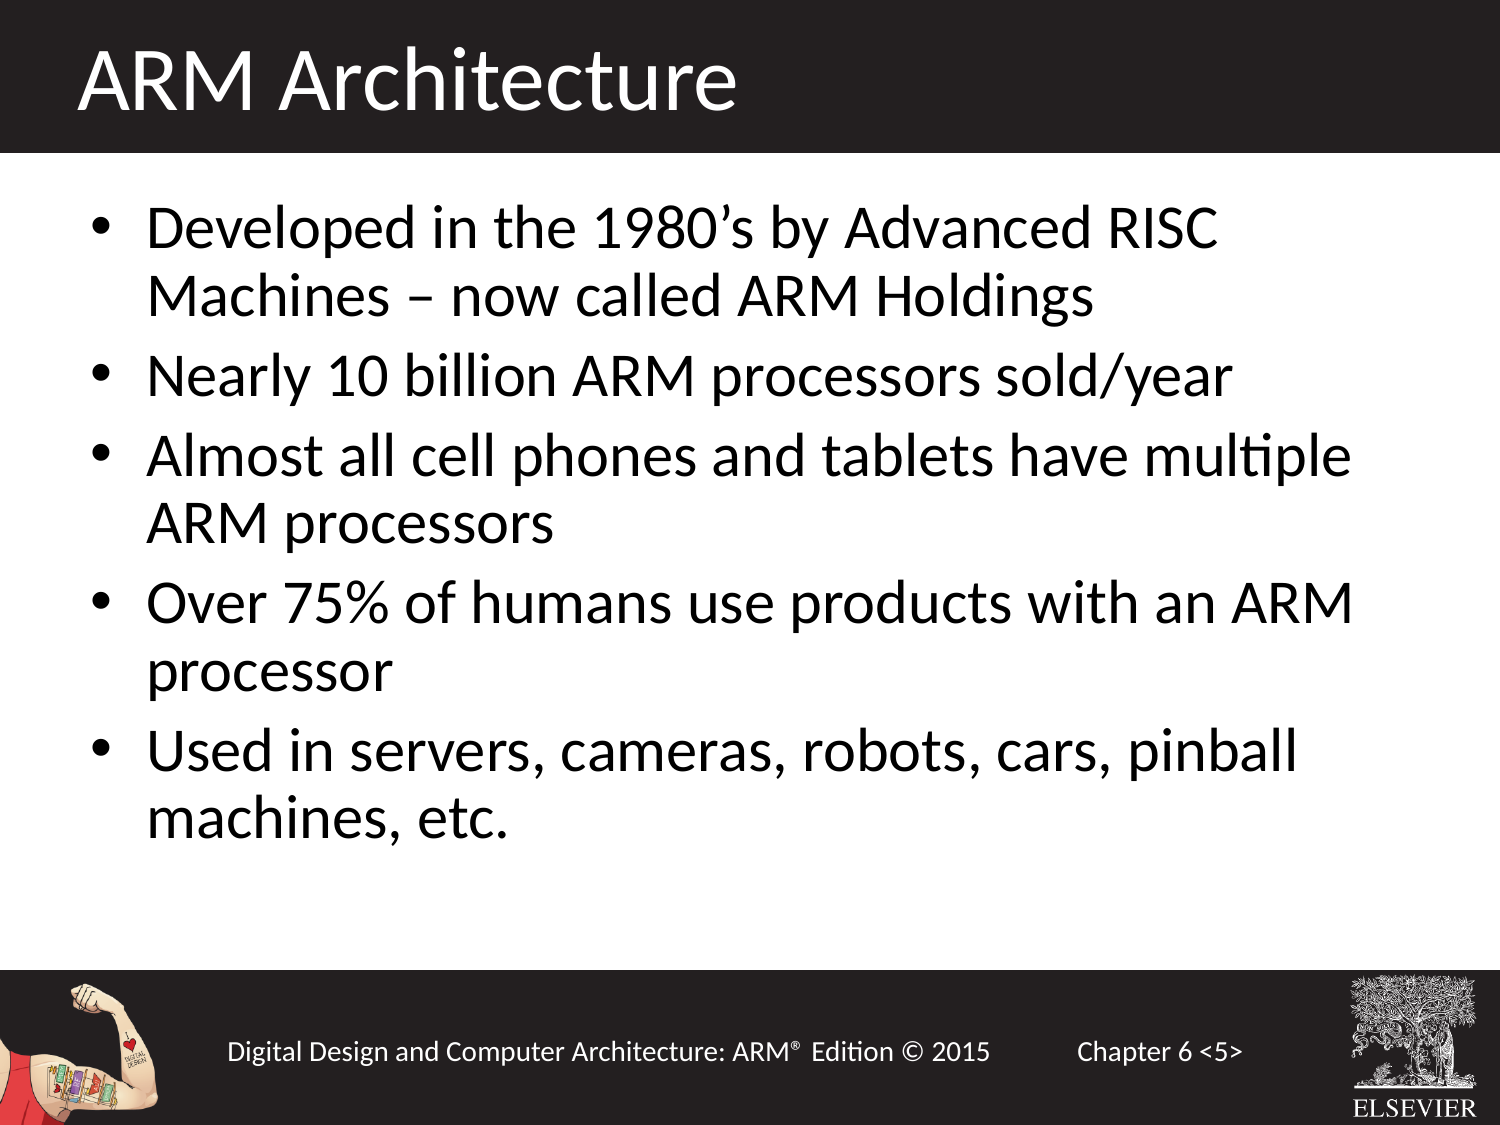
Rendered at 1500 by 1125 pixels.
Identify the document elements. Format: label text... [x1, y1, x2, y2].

picture [0, 979, 163, 1125]
text_box ARM Architecture [62, 11, 1488, 136]
list Developed in the 1980’s by Advanced RISC Machines – now called ARM Holdings Nearly 10 billion ARM processors sold/year Almost all cell phones and tablets have multiple ARM processors Over 75% of humans use products with an ARM processor Used in servers, cameras, robots, cars, pinball machines, etc. [75, 187, 1425, 1050]
picture [1350, 974, 1477, 1117]
